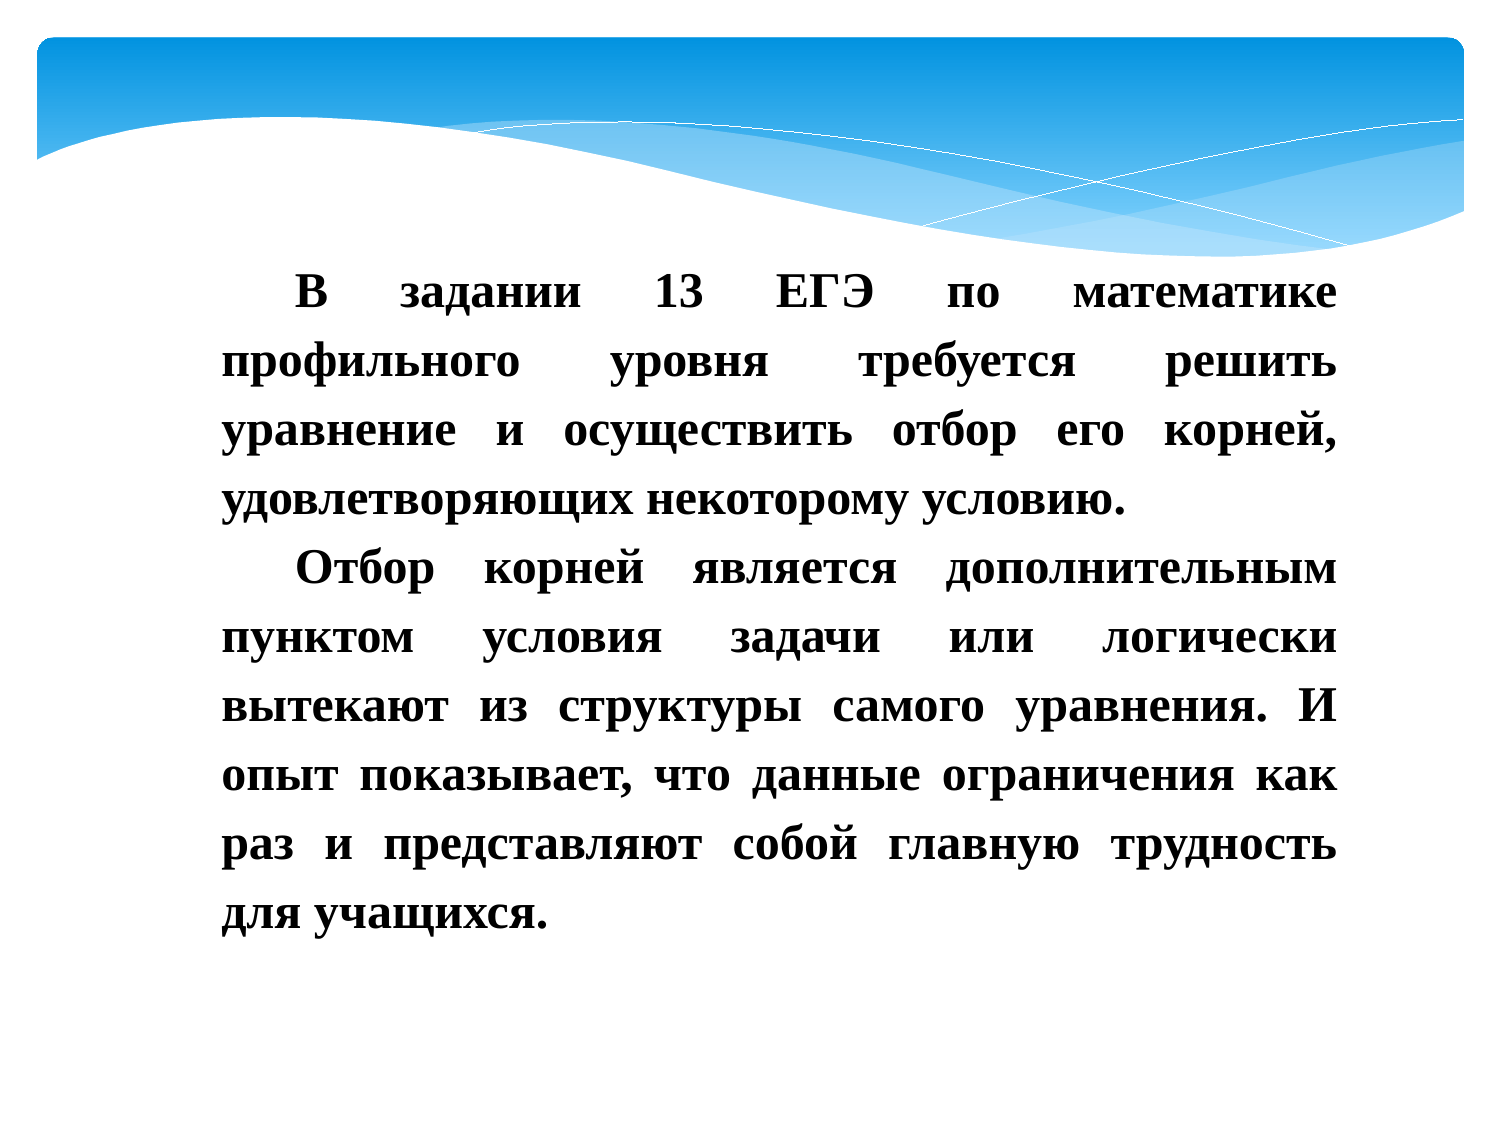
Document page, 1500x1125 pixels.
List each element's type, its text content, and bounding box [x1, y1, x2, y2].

text_box В задании 13 ЕГЭ по математике профильного уровня требуется решить уравнение и осуществить отбор его корней, удовлетворяющих некоторому условию. Отбор корней является дополнительным пунктом условия задачи или логически вытекают из структуры самого уравнения. И опыт показывает, что данные ограничения как раз и представляют собой главную трудность для учащихся. [206, 241, 1353, 946]
